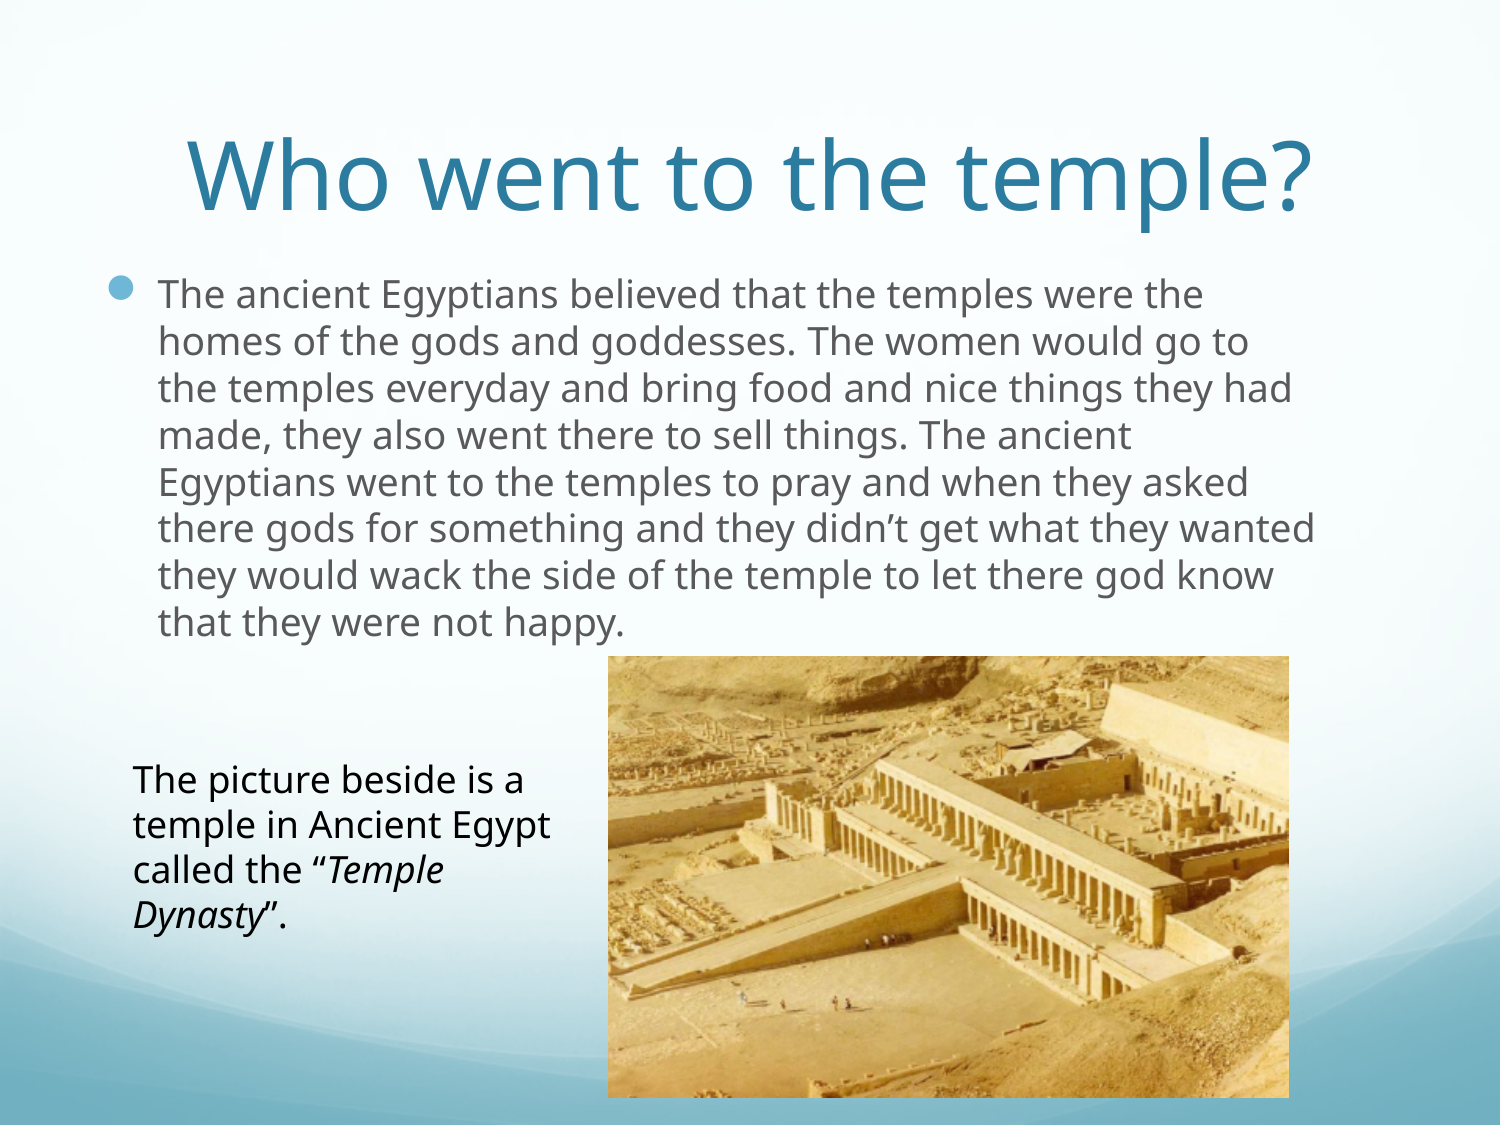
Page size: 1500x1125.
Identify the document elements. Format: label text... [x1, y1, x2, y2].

text_box The picture beside is a temple in Ancient Egypt called the “Temple Dynasty”. [117, 749, 574, 944]
title Who went to the temple? [90, 17, 1410, 237]
picture [607, 655, 1289, 1098]
list The ancient Egyptians believed that the temples were the homes of the gods and goddesses. The women would go to the temples everyday and bring food and nice things they had made, they also went there to sell things. The ancient Egyptians went to the temples to pray and when they asked there gods for something and they didn’t get what they wanted they would wack the side of the temple to let there god know that they were not happy. [90, 262, 1332, 657]
